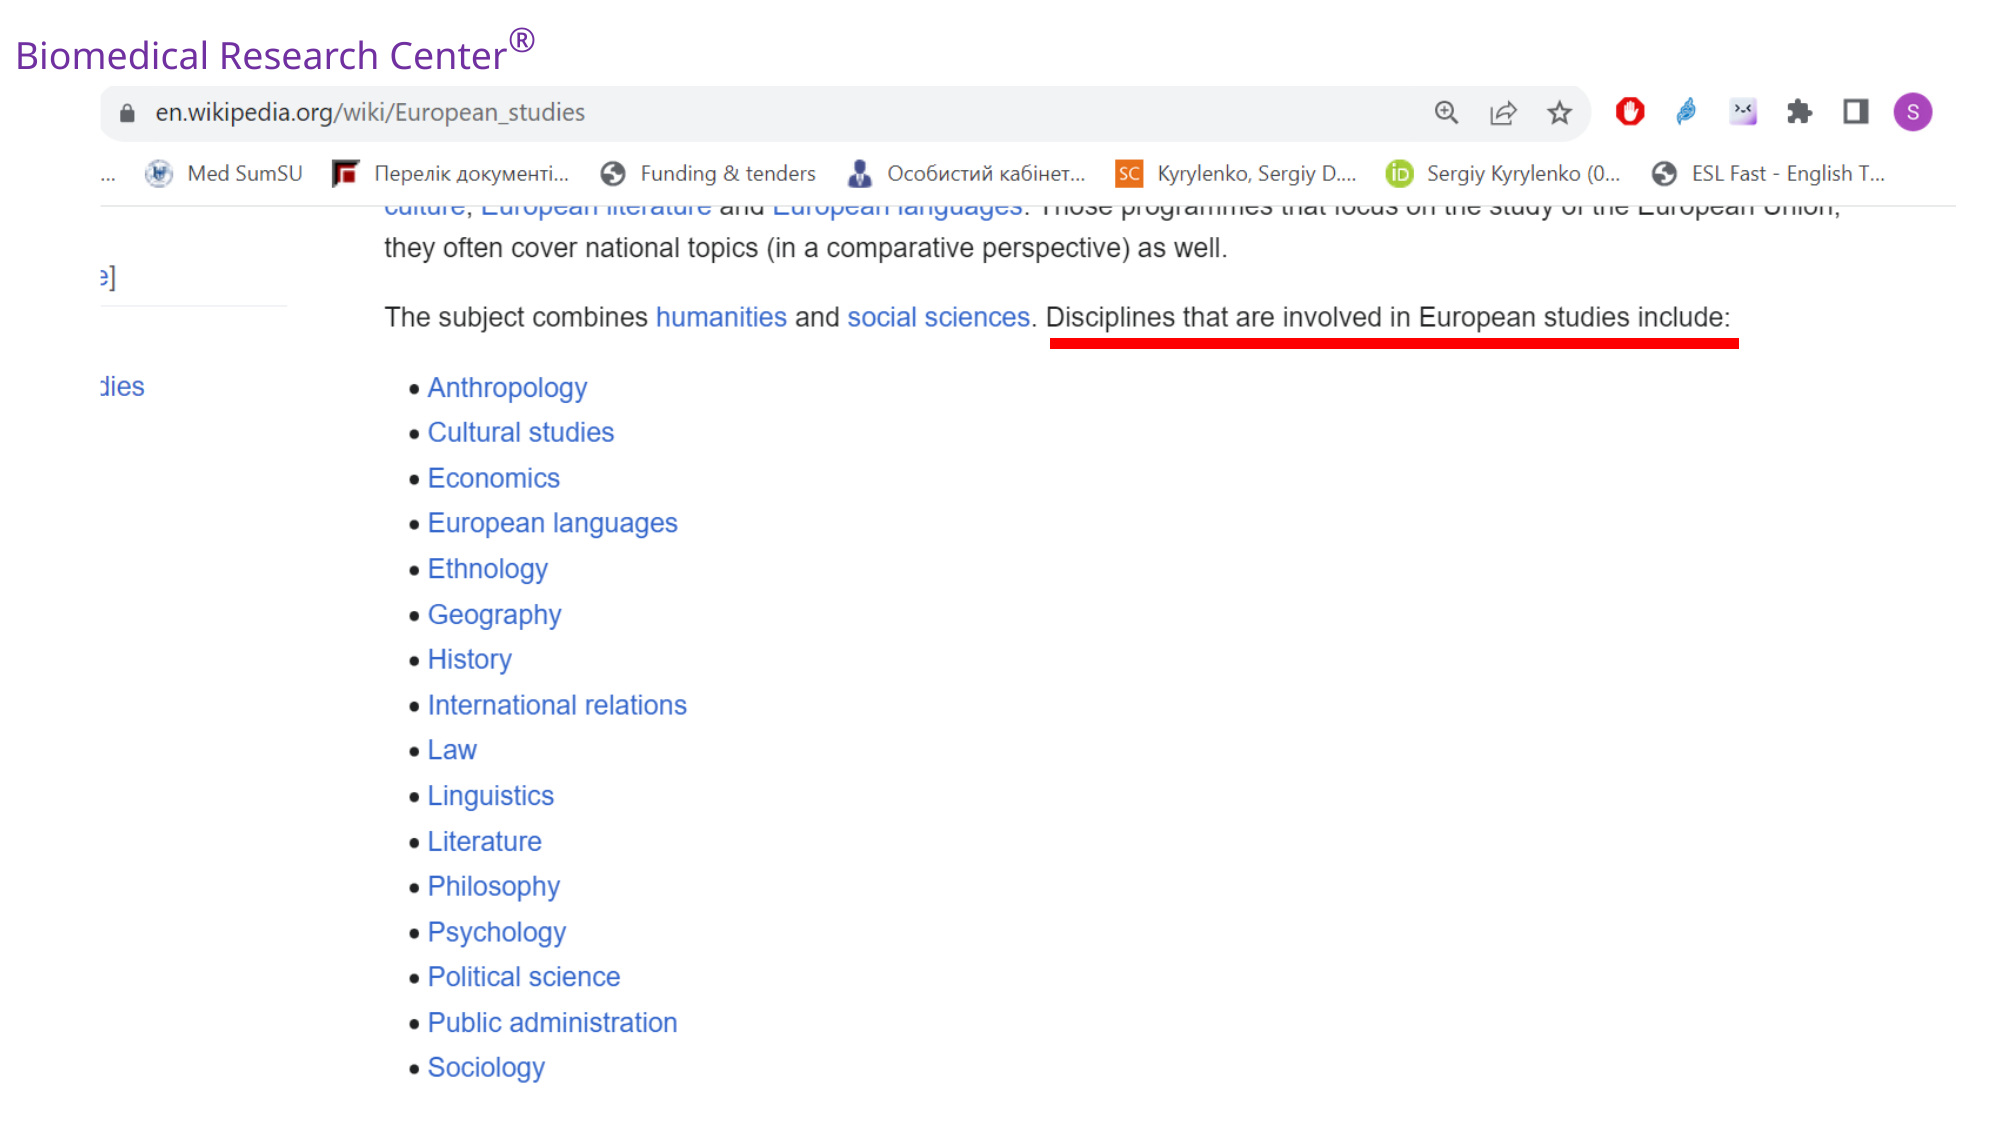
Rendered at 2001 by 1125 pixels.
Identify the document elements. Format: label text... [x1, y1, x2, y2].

picture [100, 86, 1956, 1107]
text_box Biomedical Research Center® [0, 3, 1451, 89]
